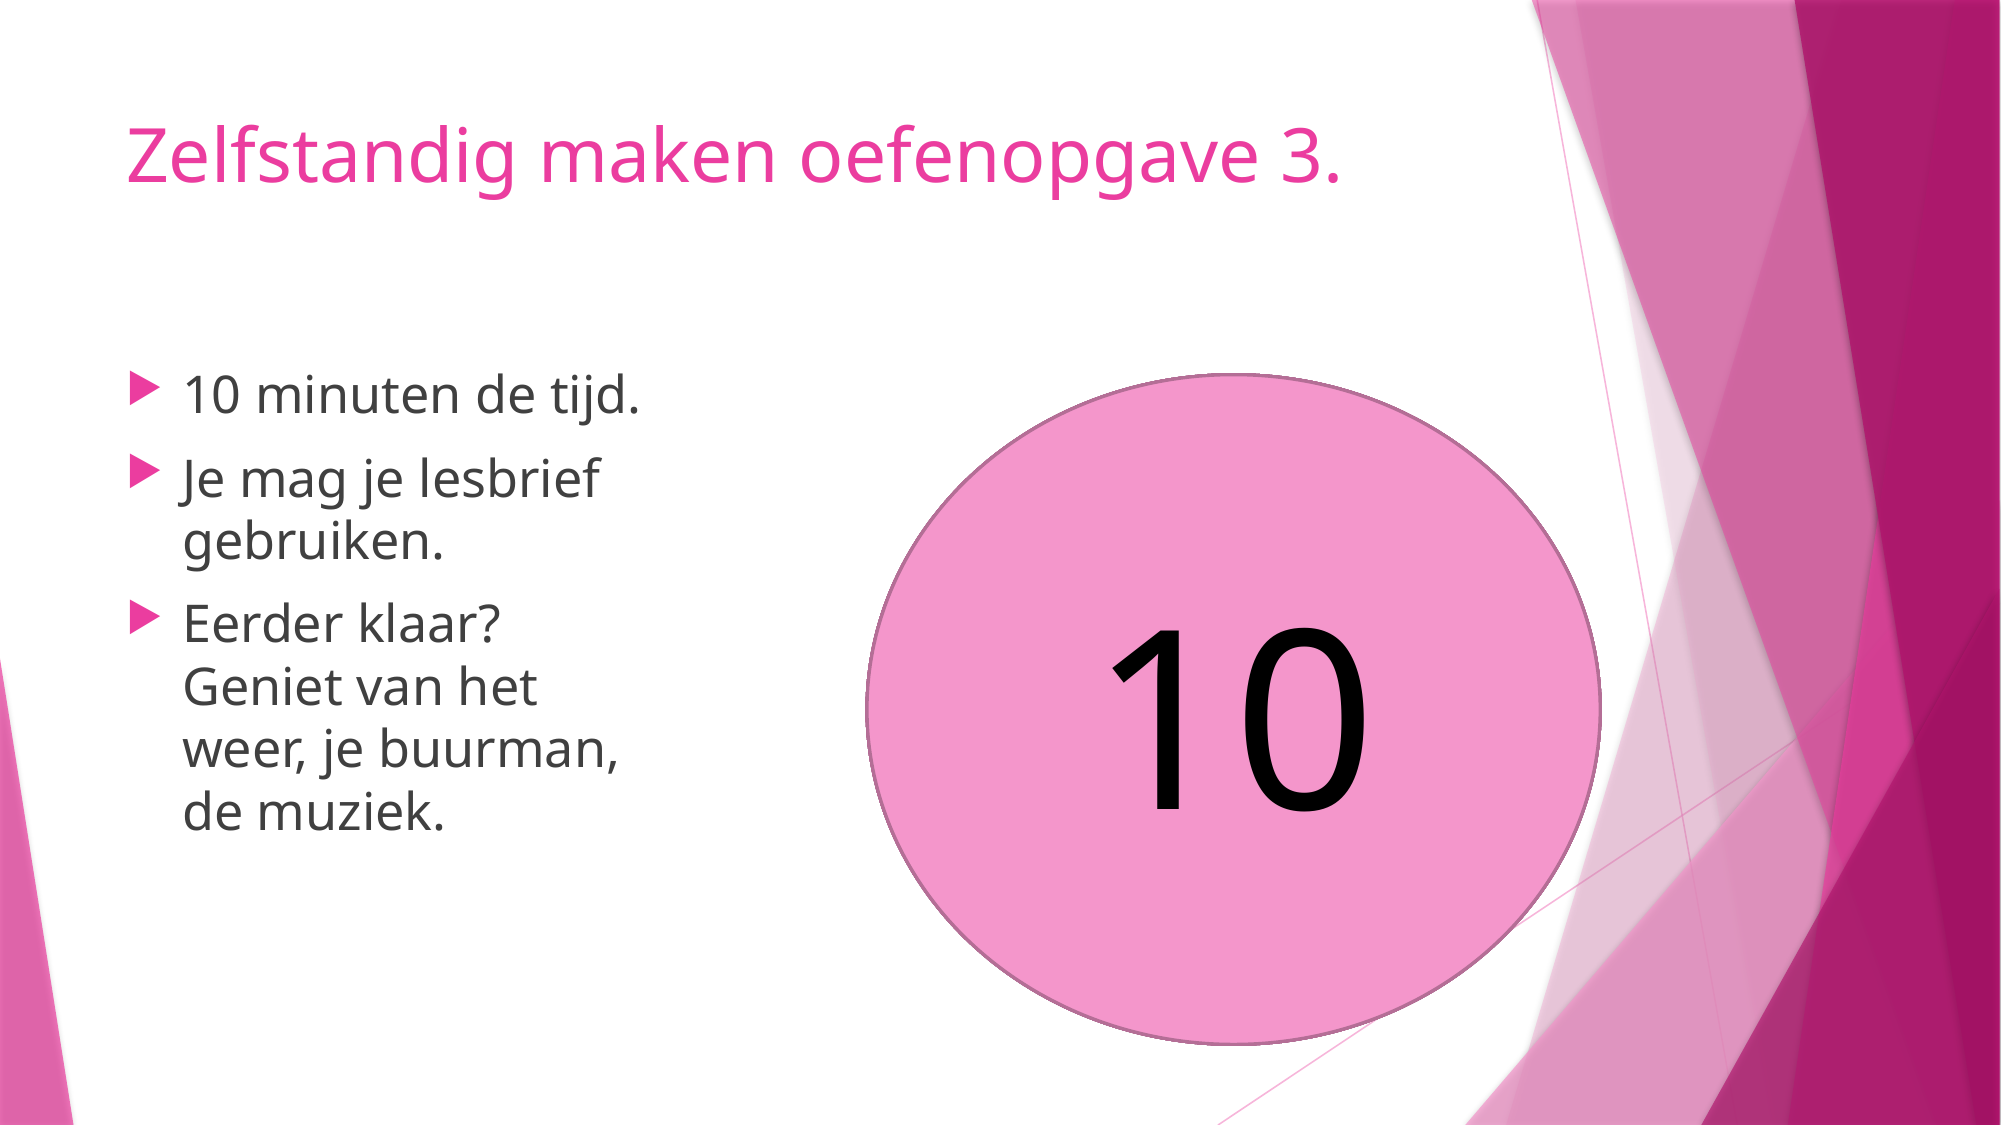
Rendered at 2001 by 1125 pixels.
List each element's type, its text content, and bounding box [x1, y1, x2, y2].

title Zelfstandig maken oefenopgave 3. [111, 99, 1522, 317]
list 10 minuten de tijd. Je mag je lesbrief gebruiken. Eerder klaar? Geniet van het weer, je buurman, de muziek. [111, 354, 689, 960]
text_box 10 [865, 373, 1602, 1046]
